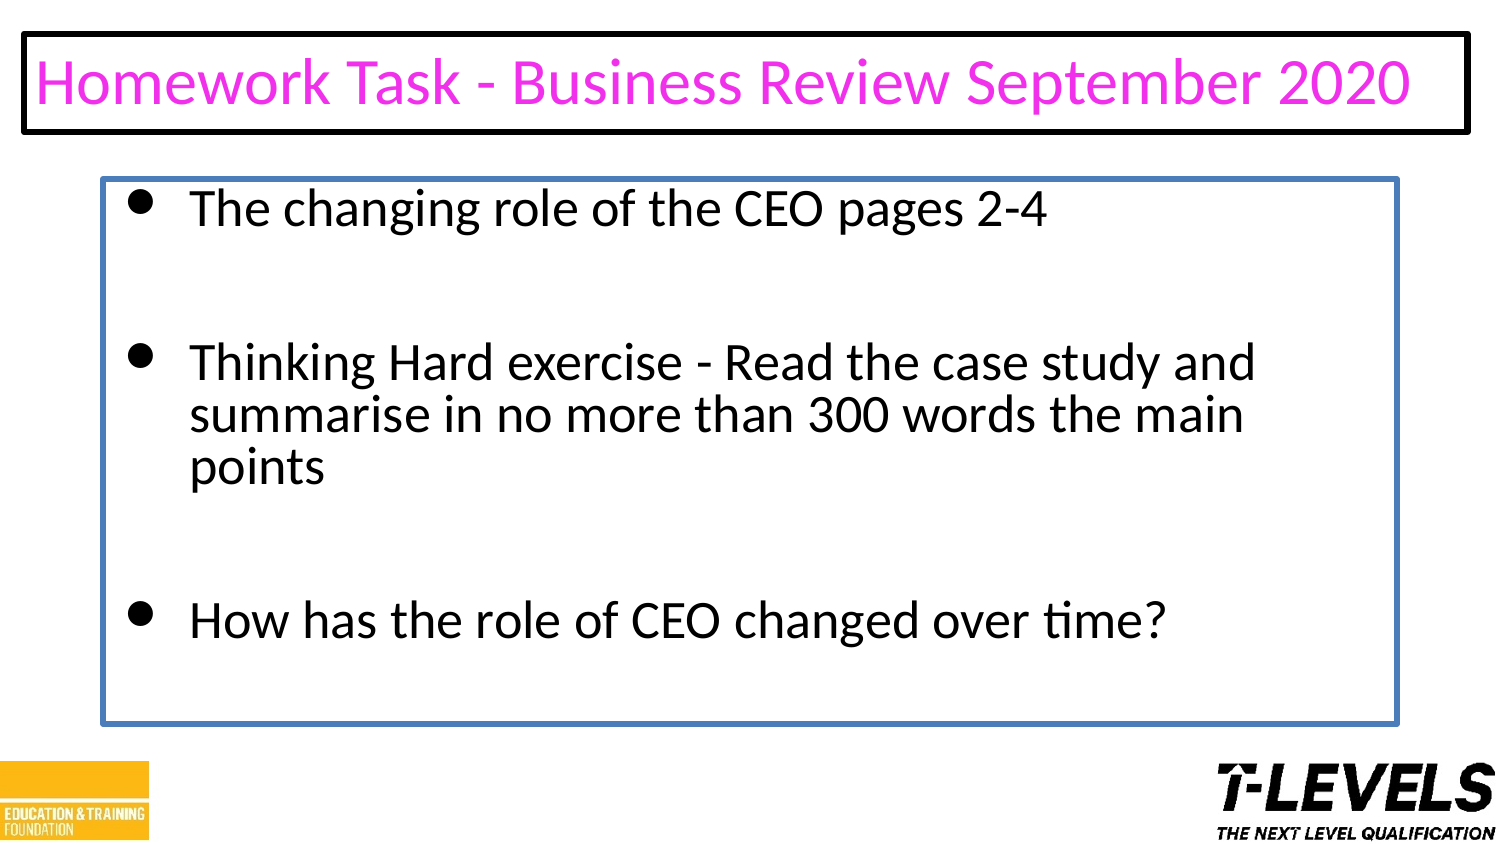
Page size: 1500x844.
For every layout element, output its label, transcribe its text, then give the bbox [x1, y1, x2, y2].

picture [0, 761, 1500, 844]
title Homework Task - Business Review September 2020 [24, 33, 1468, 133]
list The changing role of the CEO pages 2-4 Thinking Hard exercise - Read the case study and summarise in no more than 300 words the main points How has the role of CEO changed over time? [103, 179, 1397, 724]
